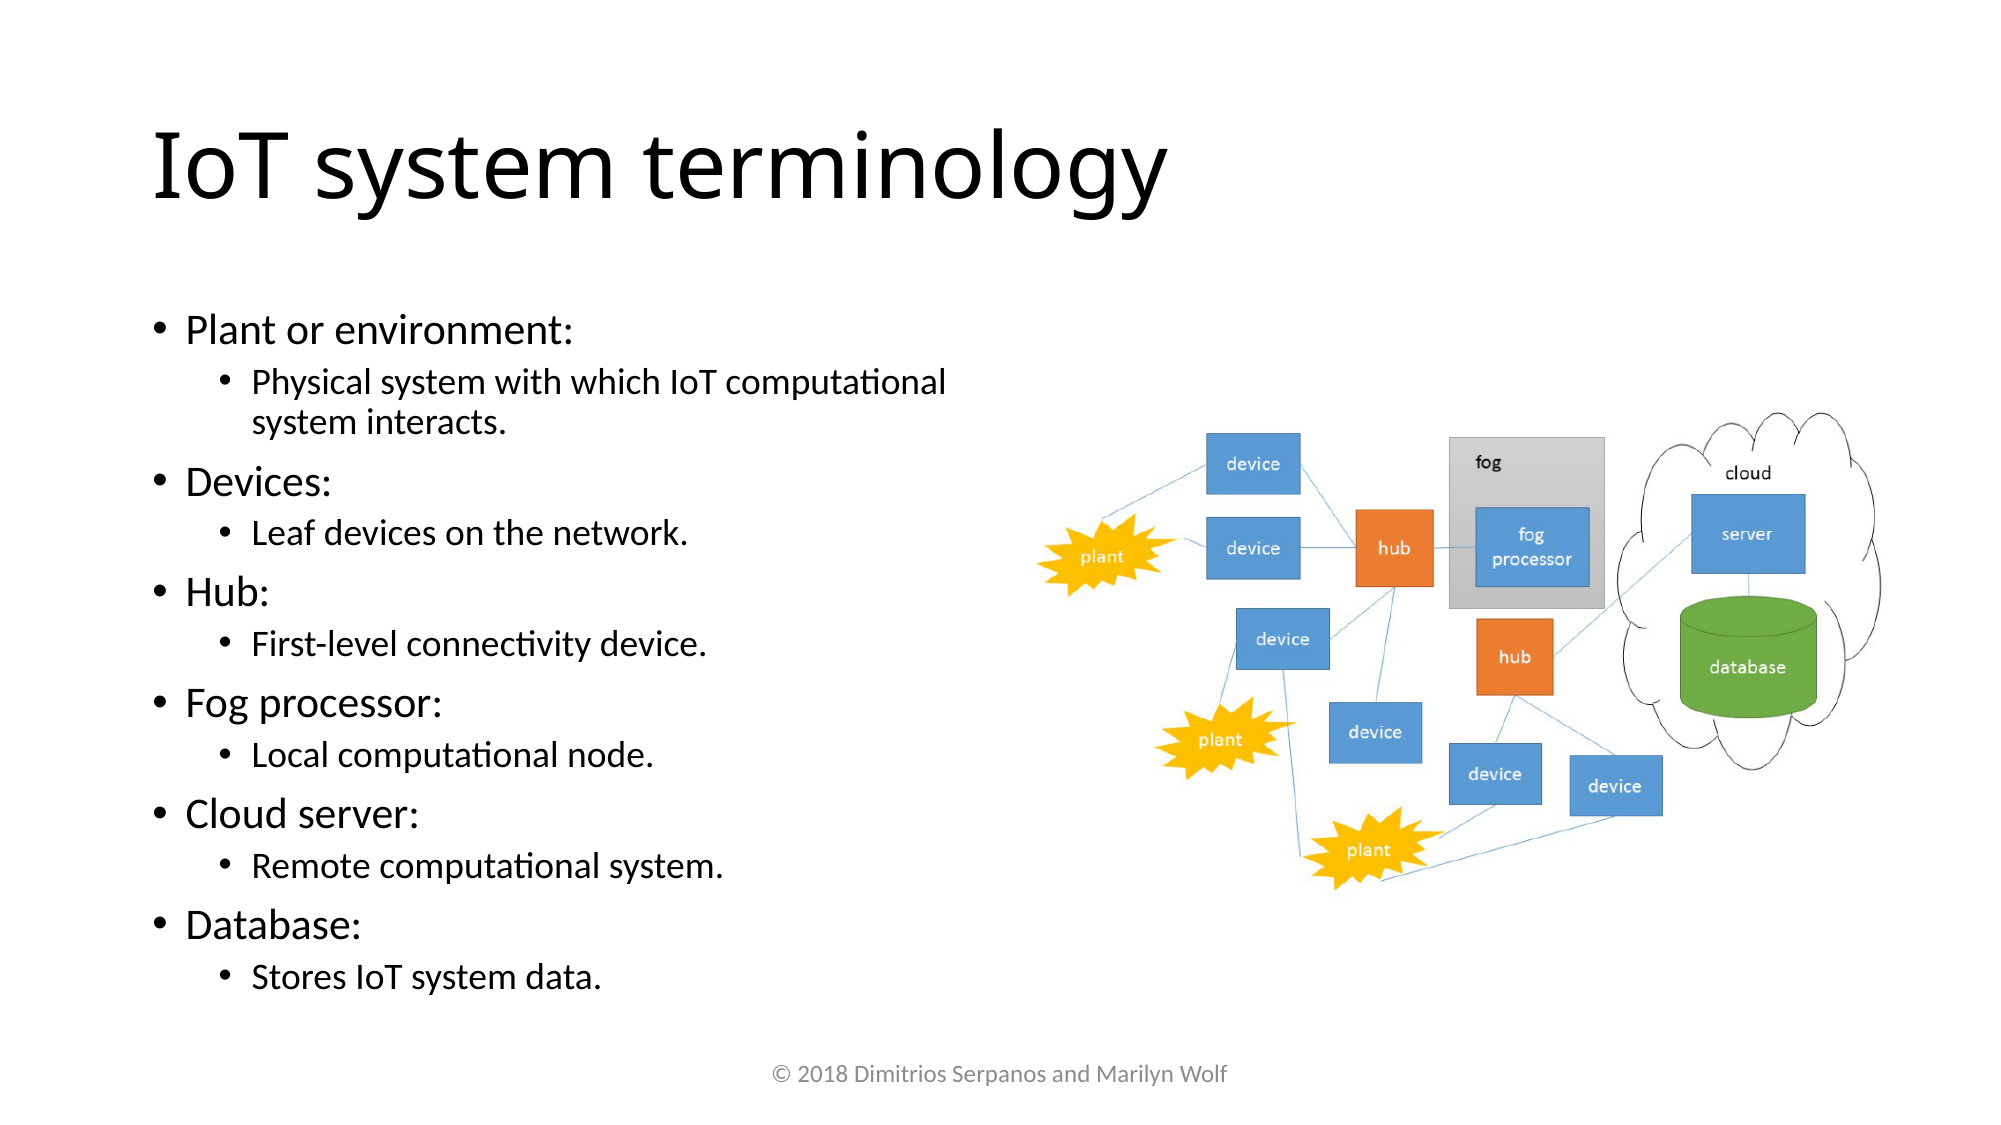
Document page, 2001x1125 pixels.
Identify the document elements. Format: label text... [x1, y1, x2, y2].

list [1020, 397, 1912, 898]
list Plant or environment: Physical system with which IoT computational system interacts. Devices: Leaf devices on the network. Hub: First-level connectivity device. Fog processor: Local computational node. Cloud server: Remote computational system. Database: Stores IoT system data. [137, 299, 988, 1014]
footer © 2018 Dimitrios Serpanos and Marilyn Wolf [662, 1042, 1338, 1103]
title IoT system terminology [137, 59, 1863, 278]
